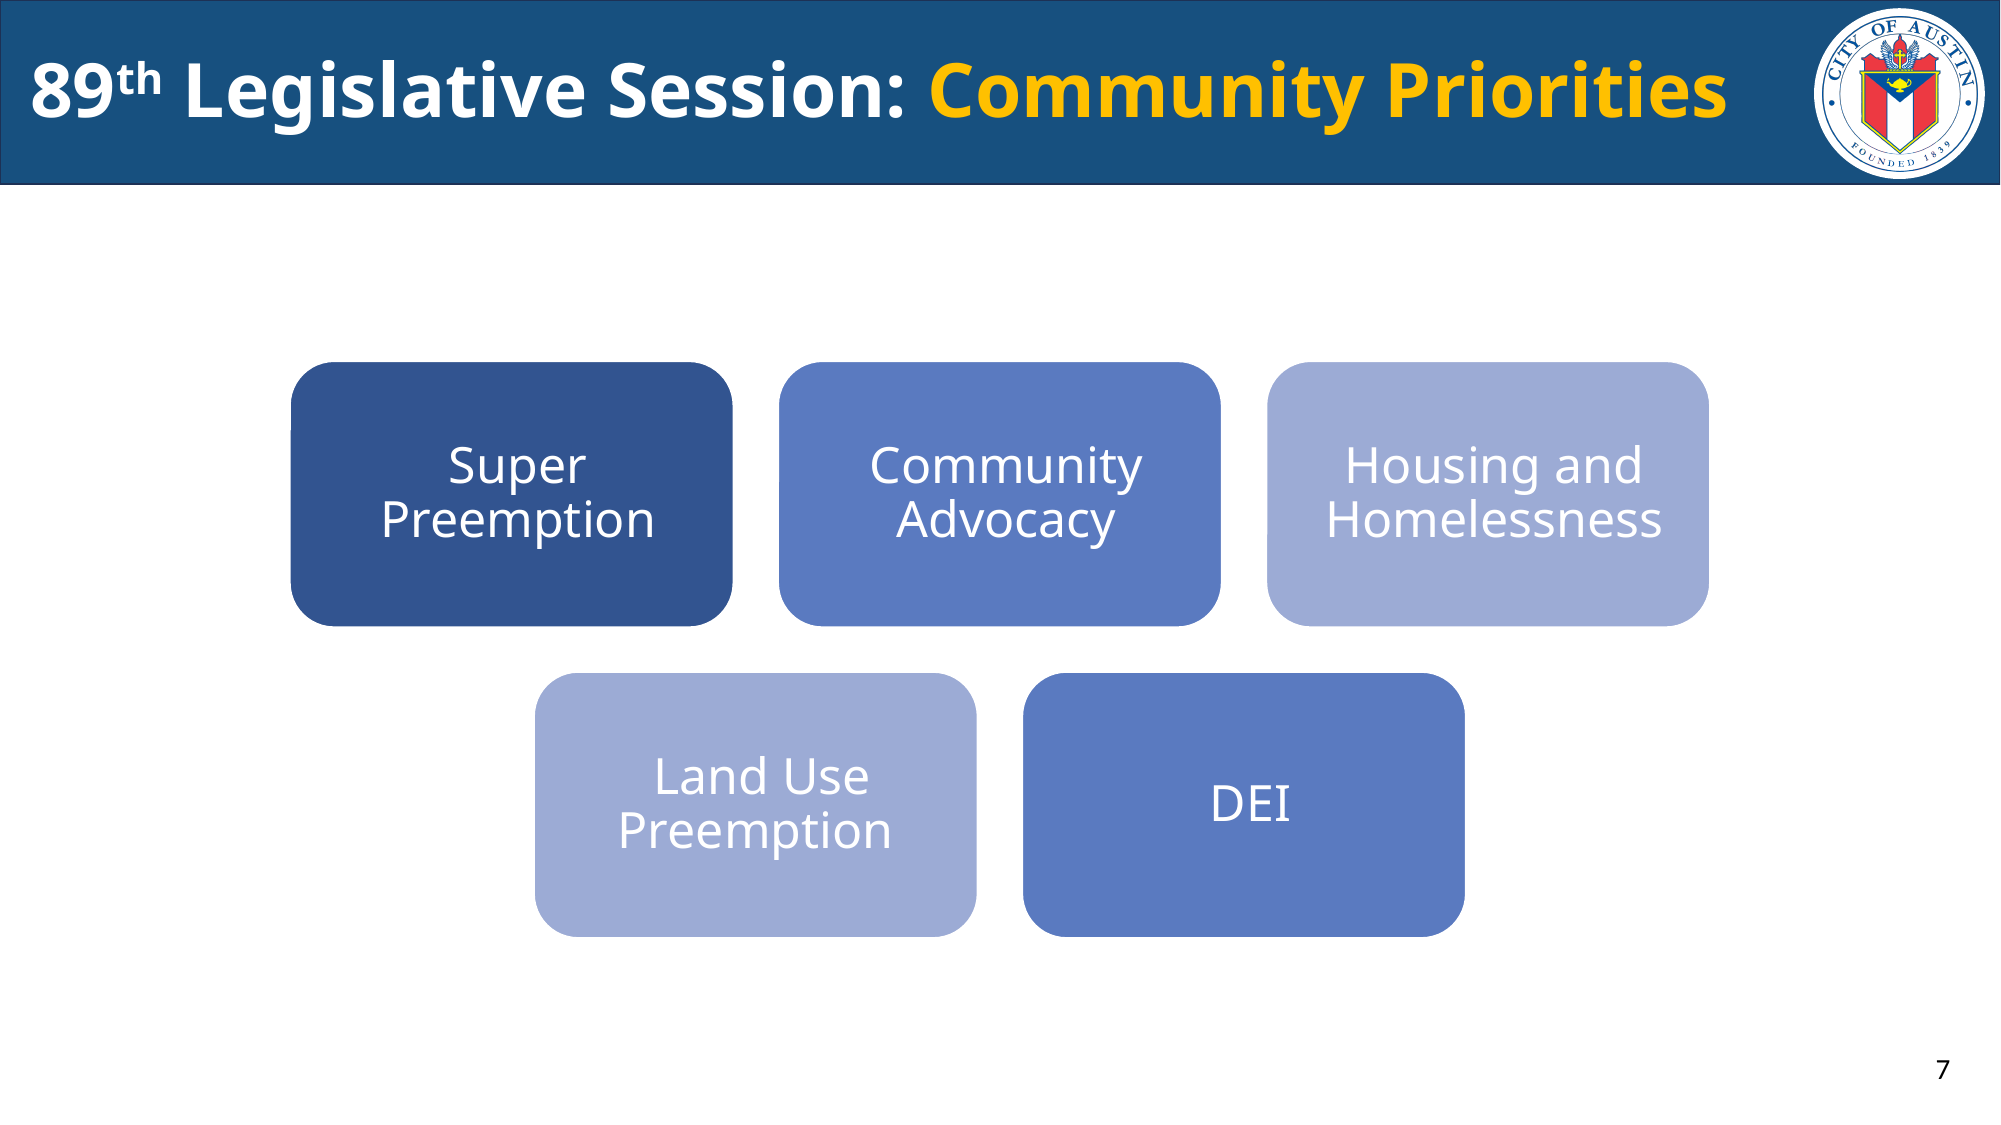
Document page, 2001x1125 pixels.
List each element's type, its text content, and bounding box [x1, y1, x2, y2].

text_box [289, 242, 1711, 1058]
slide_number 6 [1515, 1042, 1966, 1103]
picture [1822, 16, 1978, 172]
title 89th Legislative Session: Community Priorities [15, 8, 1806, 178]
